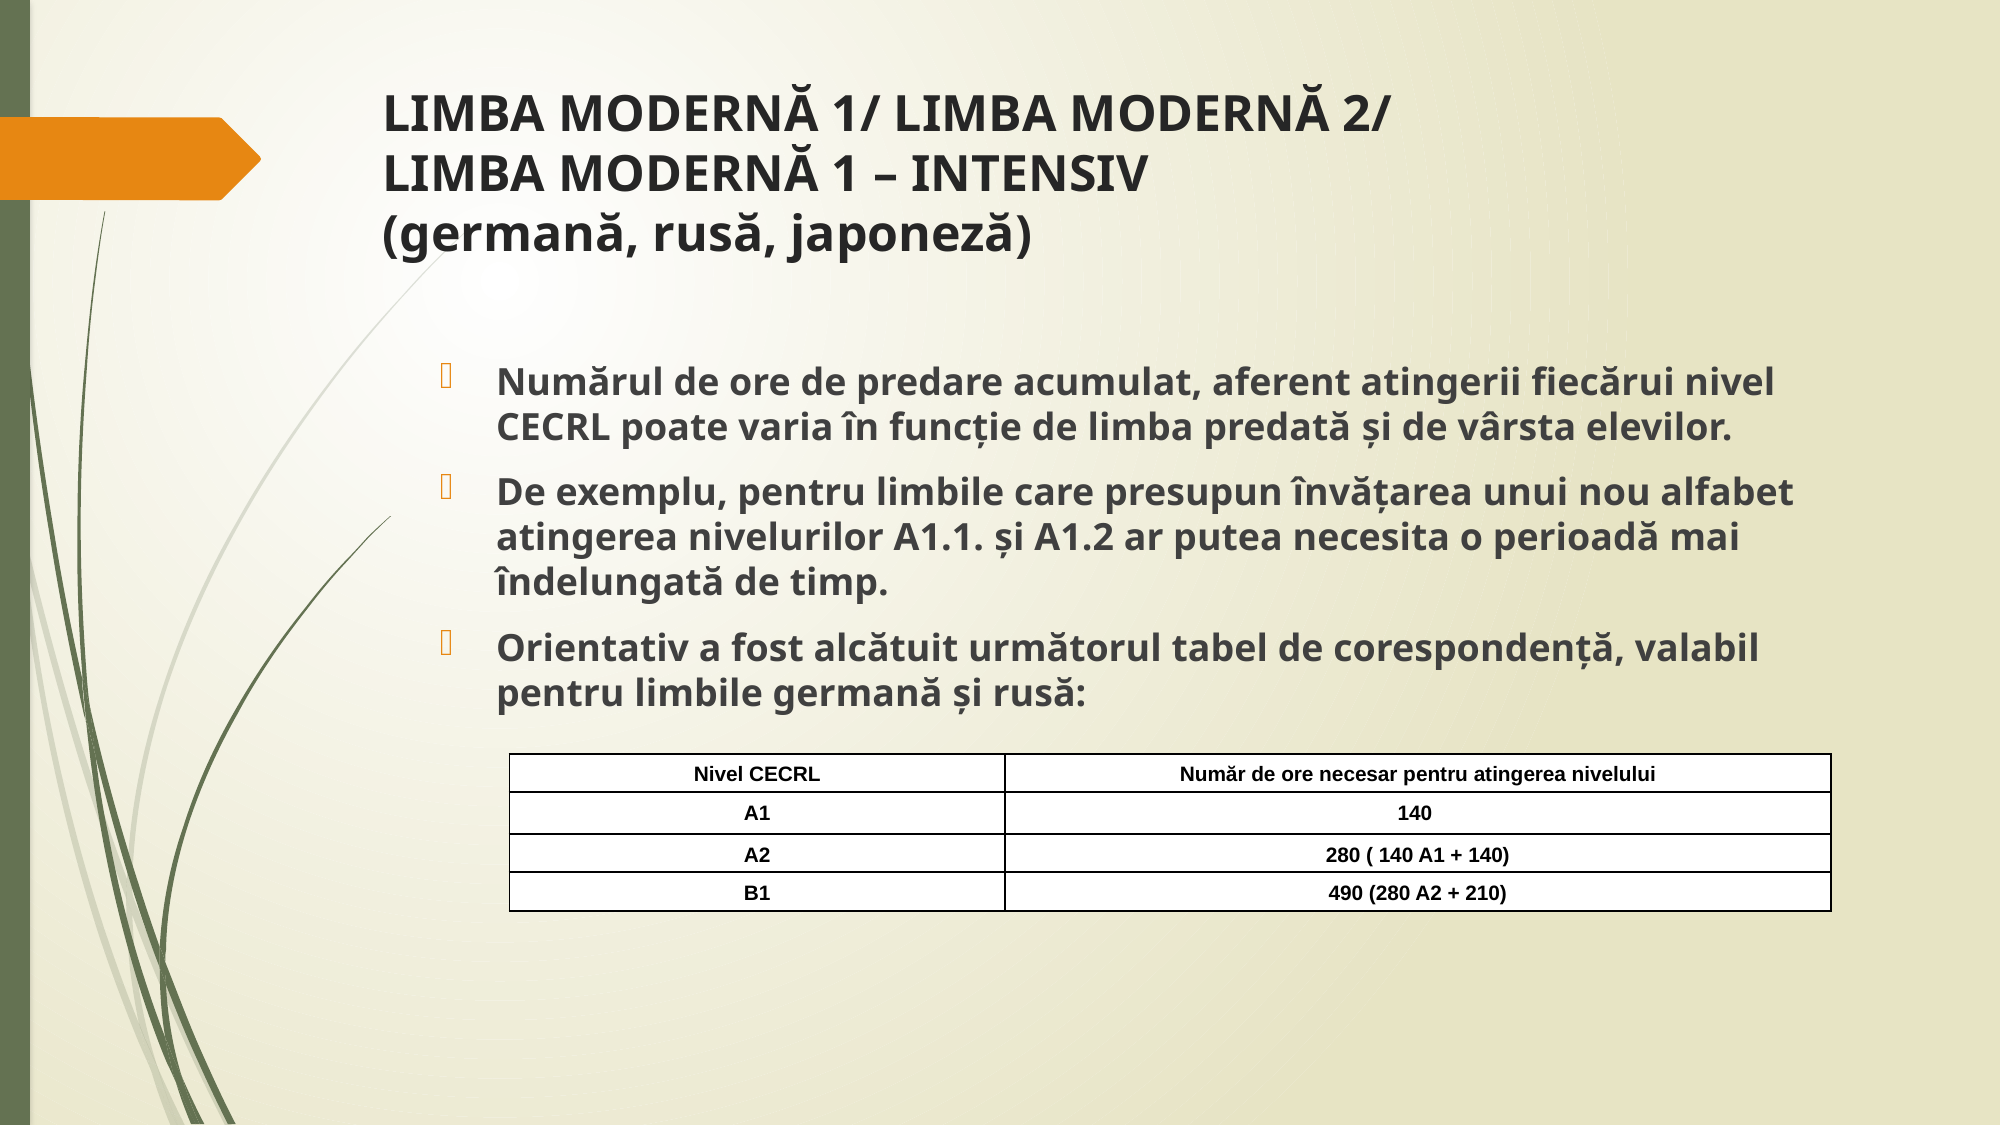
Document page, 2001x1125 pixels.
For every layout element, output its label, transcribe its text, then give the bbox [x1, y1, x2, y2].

table_cell A1 [510, 793, 1004, 833]
table_cell B1 [510, 873, 1004, 910]
table_cell A2 [510, 835, 1004, 871]
table_cell 490 (280 A2 + 210) [1006, 873, 1830, 910]
table_cell 140 [1006, 793, 1830, 833]
table_header Nivel CECRL [510, 755, 1004, 791]
table_header Număr de ore necesar pentru atingerea nivelului [1006, 755, 1830, 791]
table_cell 280 ( 140 A1 + 140) [1006, 835, 1830, 871]
list Numărul de ore de predare acumulat, aferent atingerii fiecărui nivel CECRL poate varia în funcţie de limba predată şi de vârsta elevilor. De exemplu, pentru limbile care presupun învăţarea unui nou alfabet atingerea nivelurilor A1.1. şi A1.2 ar putea necesita o perioadă mai îndelungată de timp. Orientativ a fost alcătuit următorul tabel de corespondenţă, valabil pentru limbile germană şi rusă: [424, 350, 1888, 970]
title LIMBA MODERNĂ 1/ LIMBA MODERNĂ 2/ LIMBA MODERNĂ 1 – INTENSIV (germană, rusă, japoneză) [367, 73, 1830, 284]
